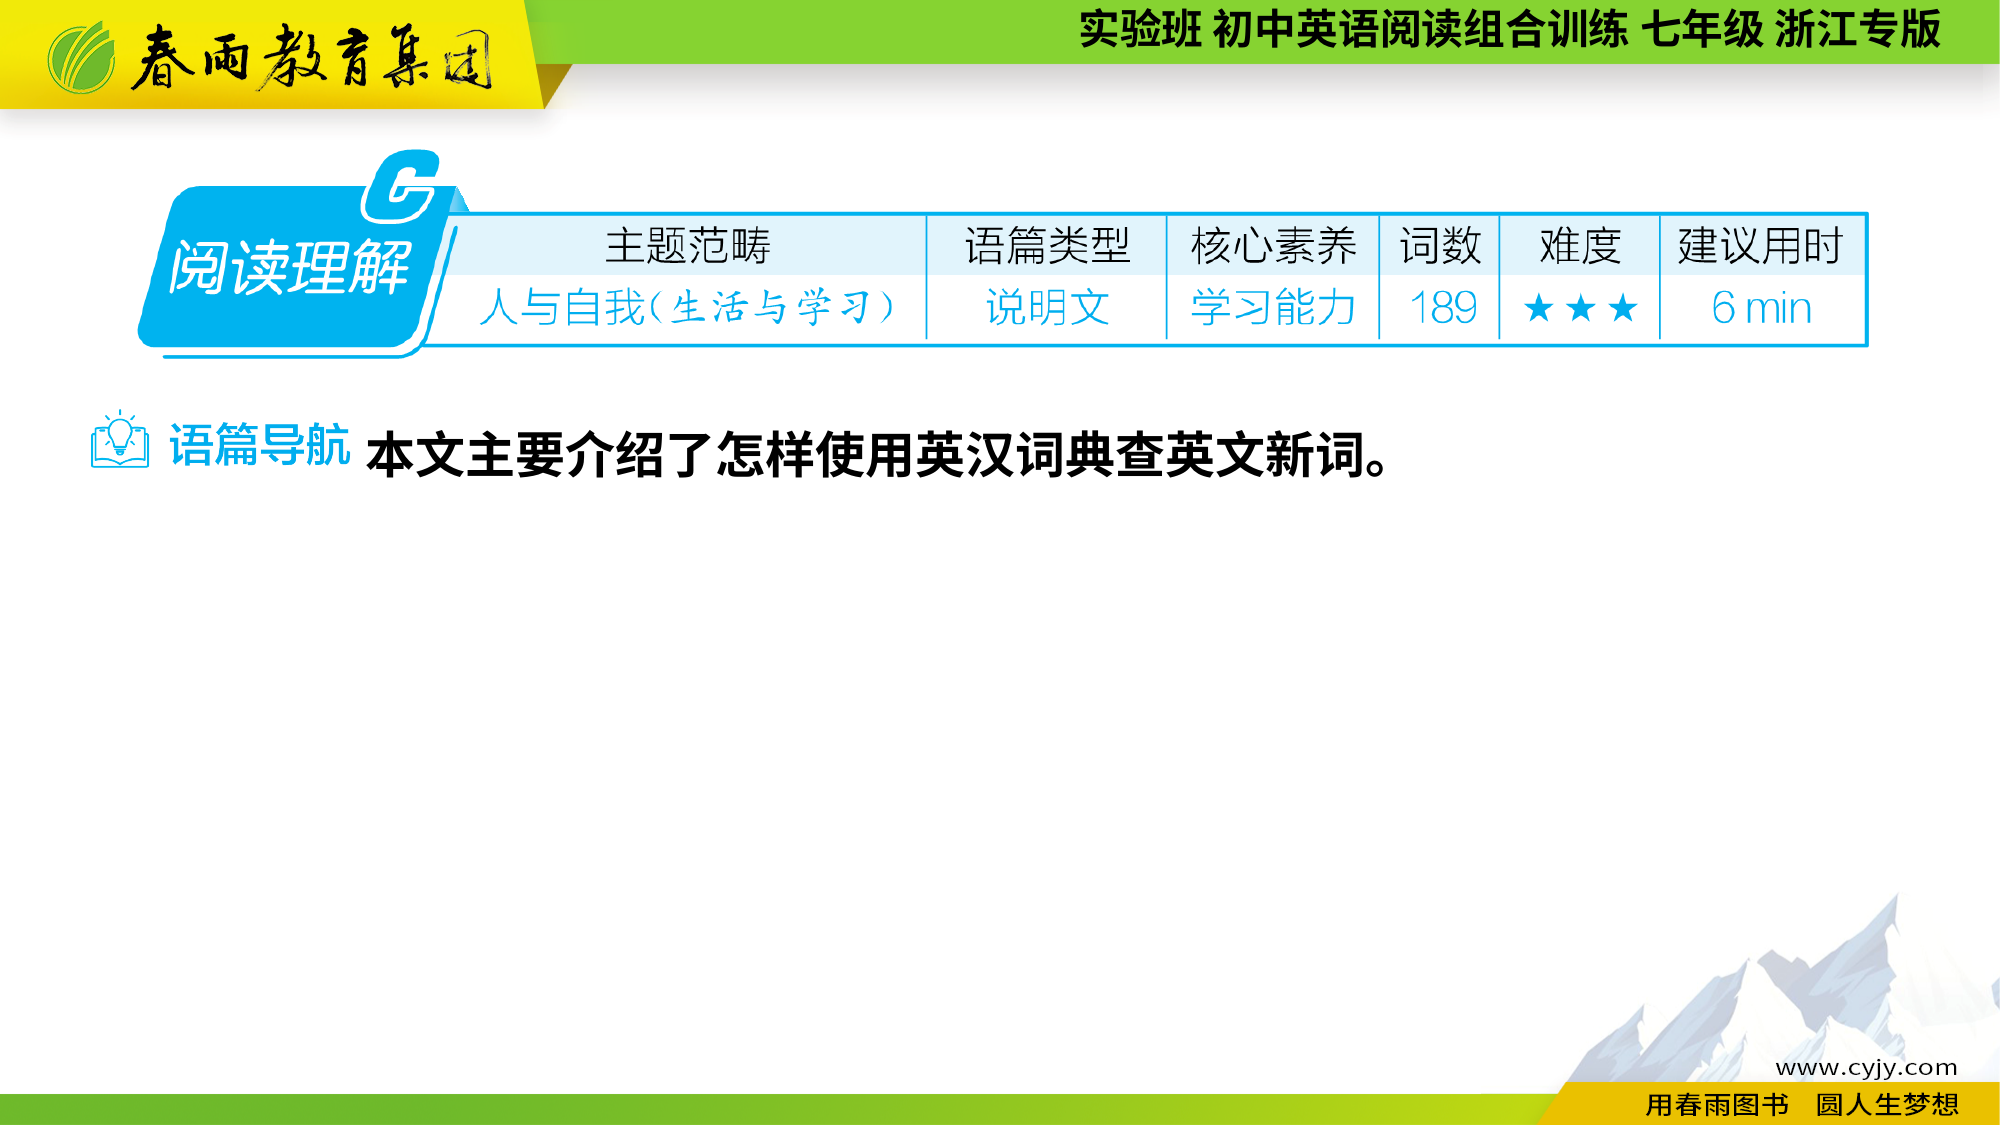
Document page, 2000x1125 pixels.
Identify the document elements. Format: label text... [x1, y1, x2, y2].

list 本文主要介绍了怎样使用英汉词典查英文新词。 [350, 385, 1944, 481]
picture [0, 0, 2000, 1125]
